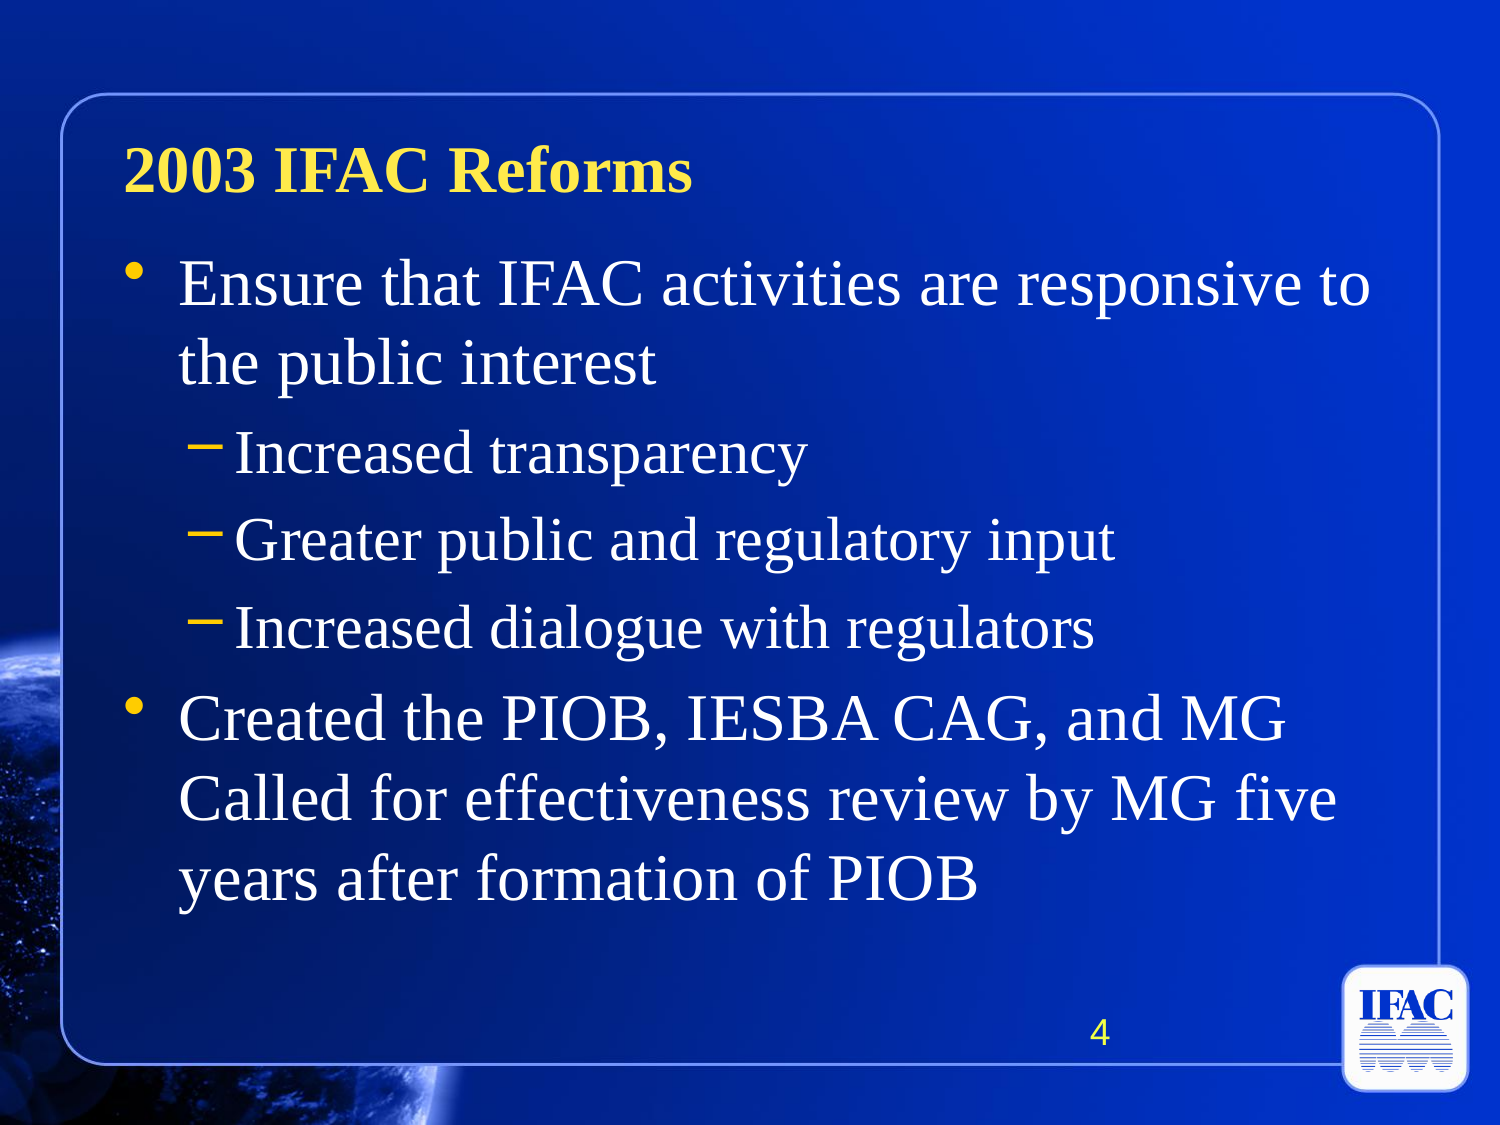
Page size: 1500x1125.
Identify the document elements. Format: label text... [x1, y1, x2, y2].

list 2003 IFAC Reforms [107, 118, 1411, 215]
picture [0, 0, 1500, 1125]
list Ensure that IFAC activities are responsive to the public interest Increased transparency Greater public and regulatory input Increased dialogue with regulators Created the PIOB, IESBA CAG, and MG Called for effectiveness review by MG five years after formation of PIOB [107, 230, 1411, 1048]
text_box 4 [1074, 1001, 1425, 1080]
